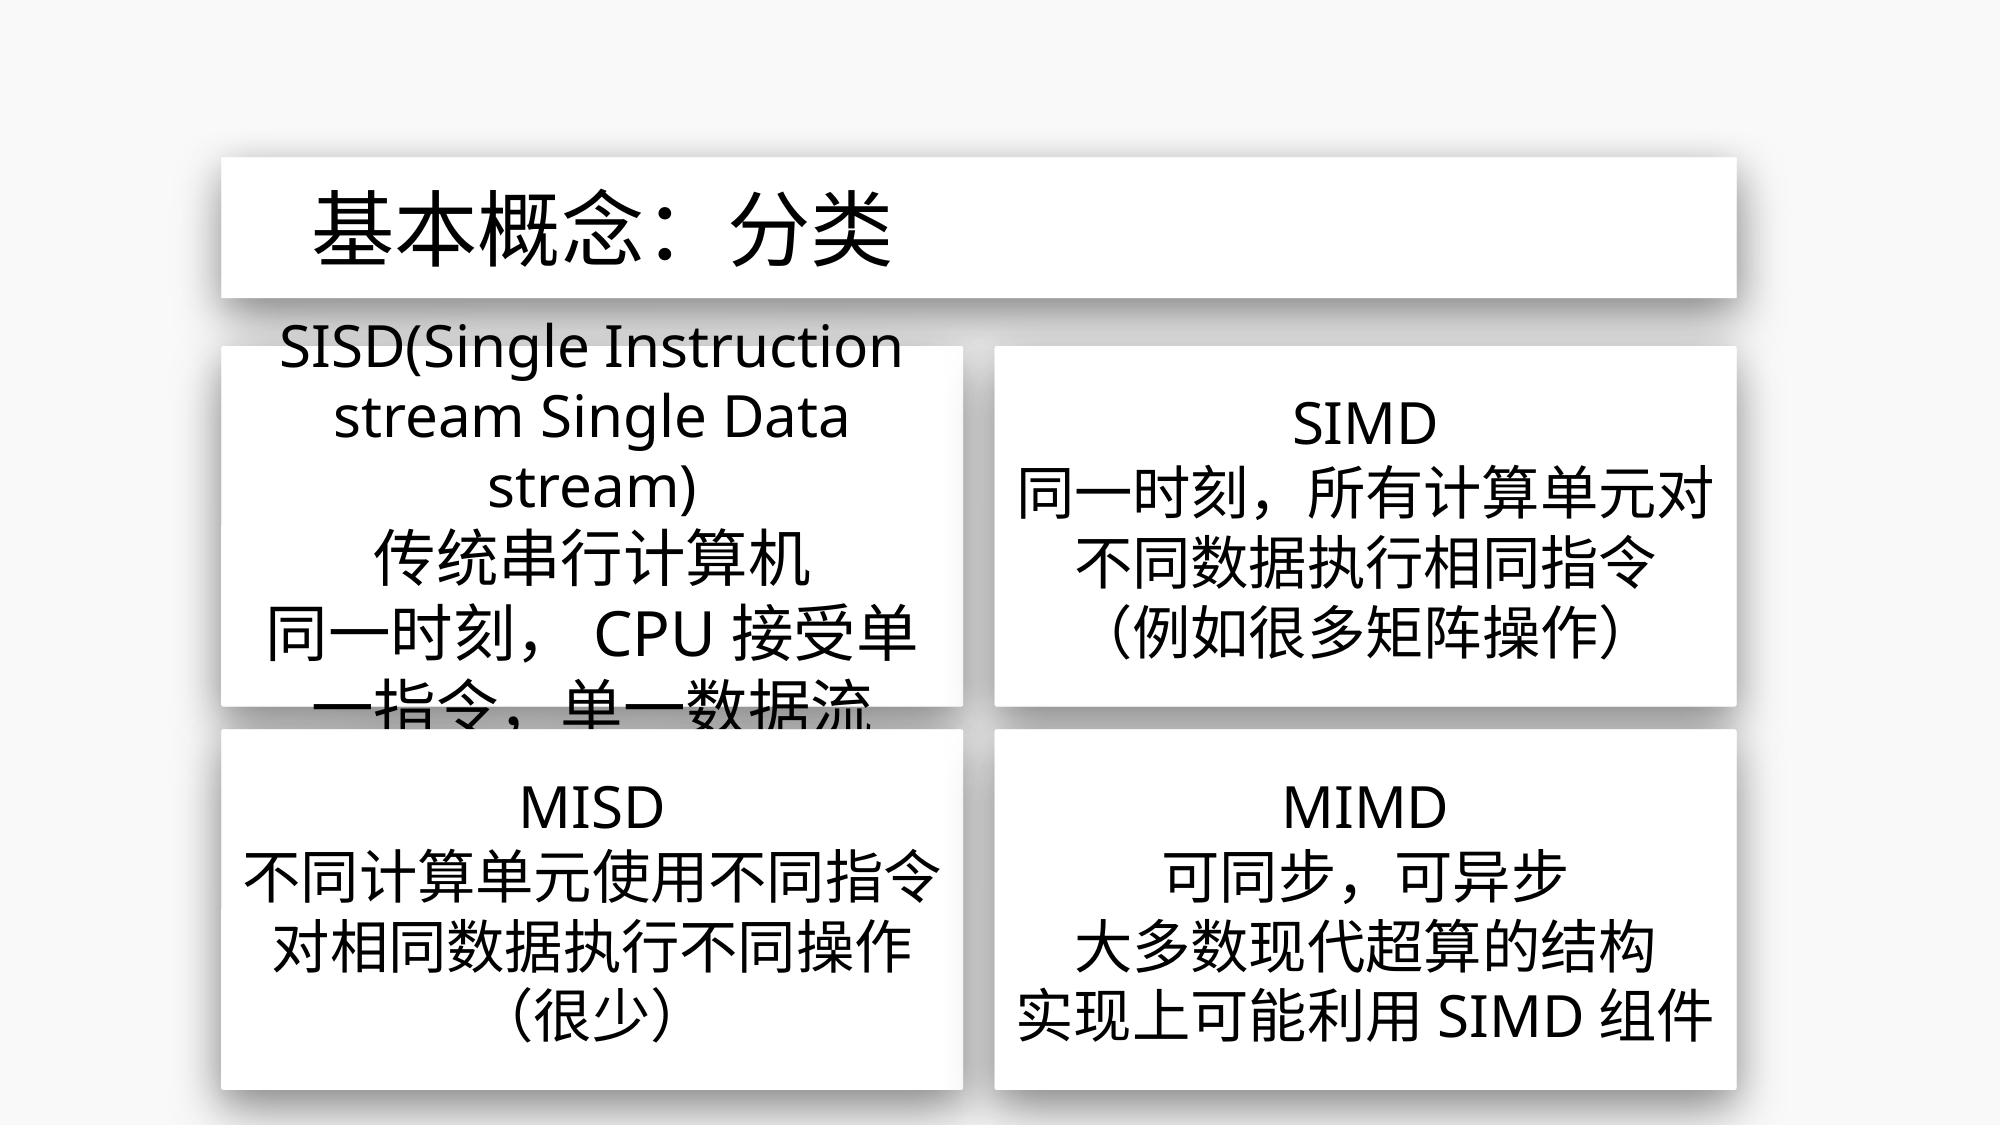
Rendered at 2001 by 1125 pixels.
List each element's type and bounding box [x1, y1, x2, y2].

text_box [221, 346, 964, 707]
text_box [221, 729, 964, 1090]
text_box [221, 157, 1737, 299]
text_box [994, 346, 1737, 707]
text_box [994, 729, 1737, 1090]
